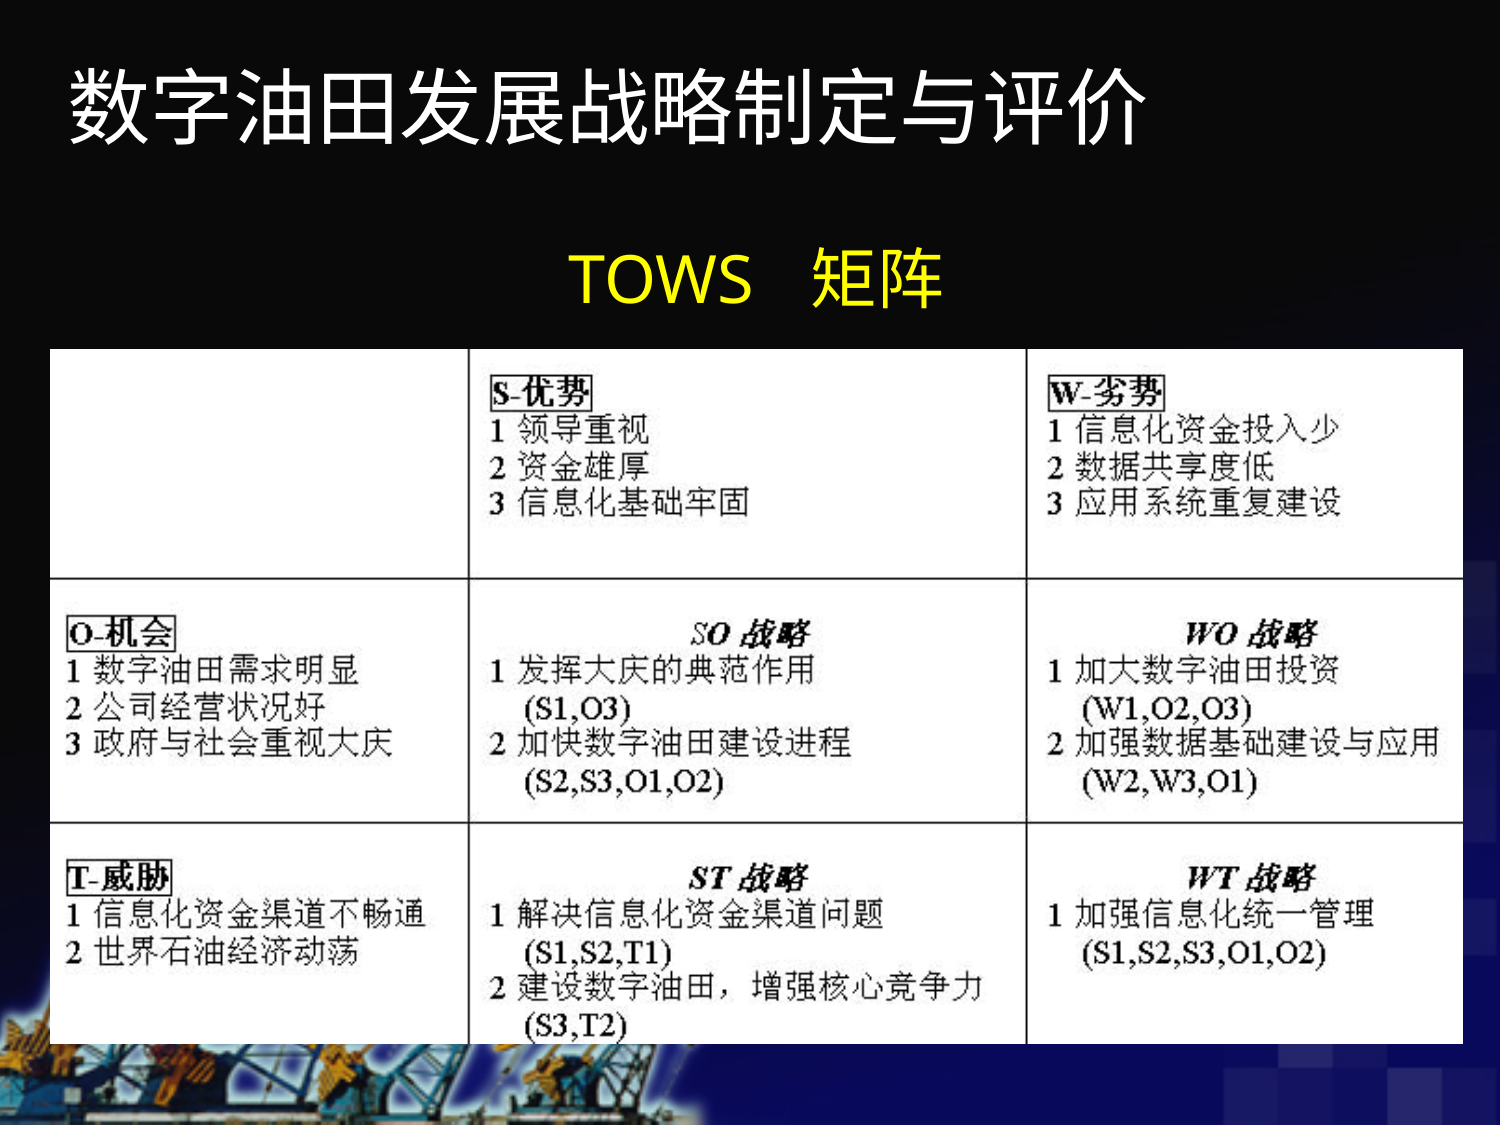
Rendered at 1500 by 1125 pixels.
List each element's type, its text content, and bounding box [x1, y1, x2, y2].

text_box TOWS 矩阵 [224, 229, 1288, 325]
text_box 数字油田发展战略制定与评价 [52, 67, 1413, 163]
picture [0, 0, 1500, 1125]
